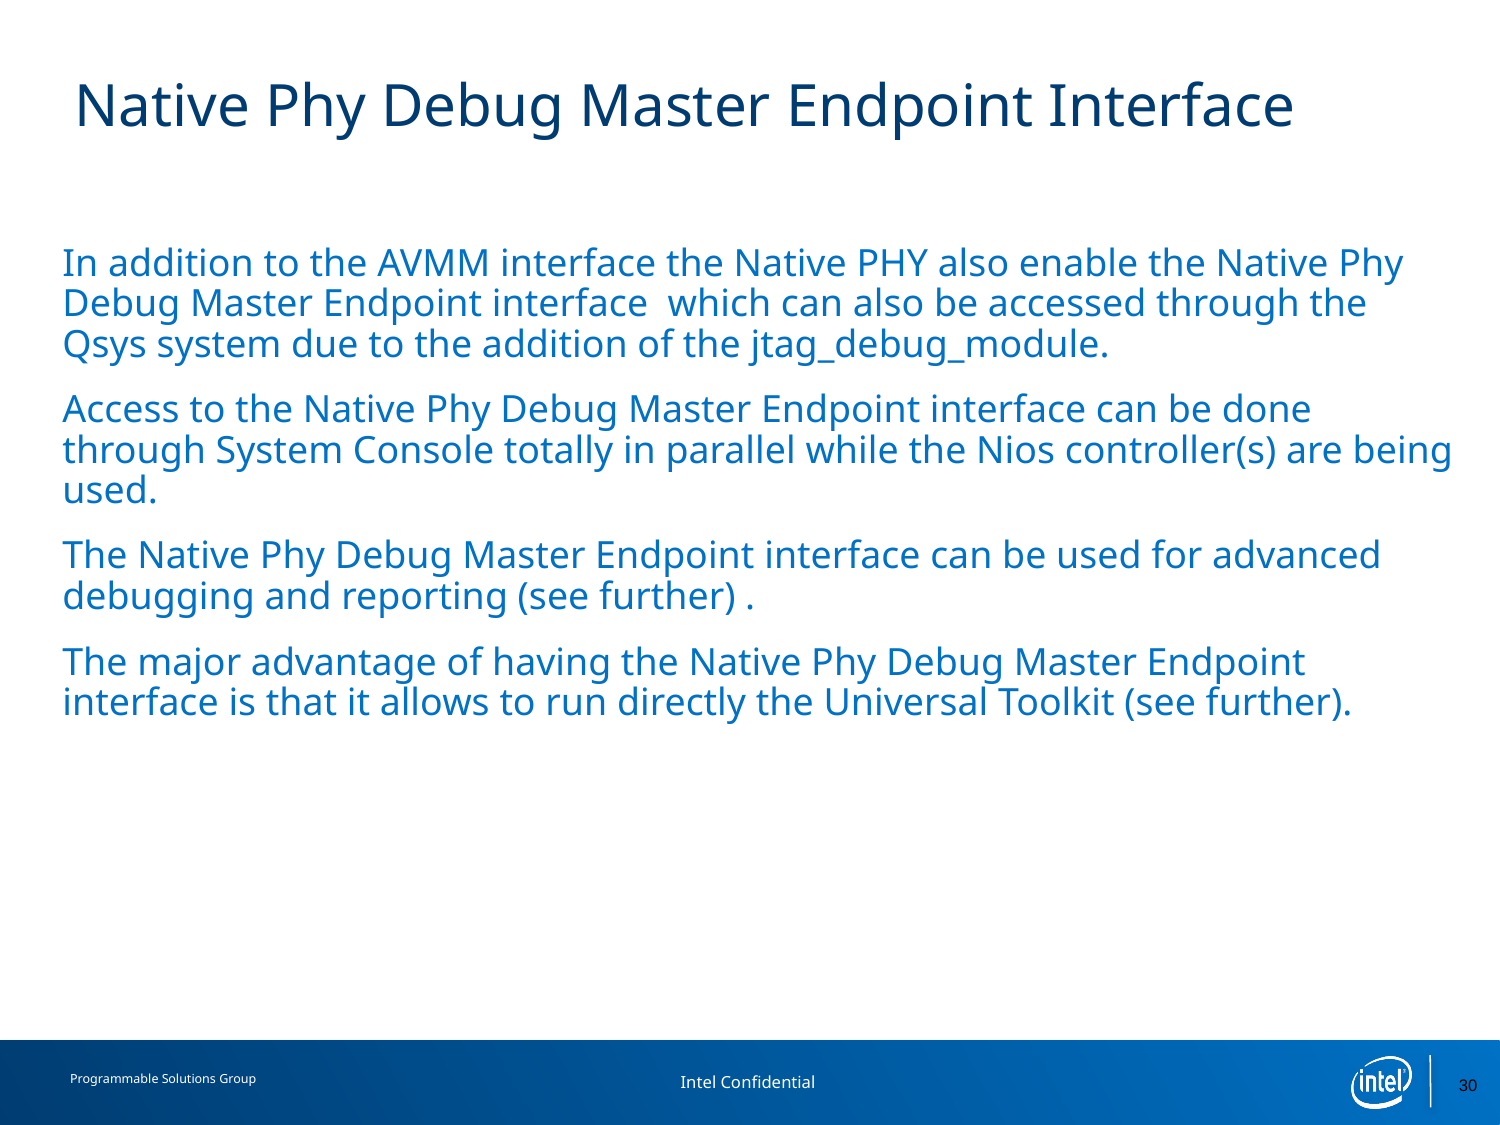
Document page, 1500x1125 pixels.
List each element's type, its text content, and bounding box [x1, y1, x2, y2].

title Native Phy Debug Master Endpoint Interface [74, 67, 1425, 244]
slide_number 30 [1127, 1055, 1478, 1116]
list In addition to the AVMM interface the Native PHY also enable the Native Phy Debug Master Endpoint interface which can also be accessed through the Qsys system due to the addition of the jtag_debug_module. Access to the Native Phy Debug Master Endpoint interface can be done through System Console totally in parallel while the Nios controller(s) are being used. The Native Phy Debug Master Endpoint interface can be used for advanced debugging and reporting (see further) . The major advantage of having the Native Phy Debug Master Endpoint interface is that it allows to run directly the Universal Toolkit (see further). [62, 244, 1458, 1069]
